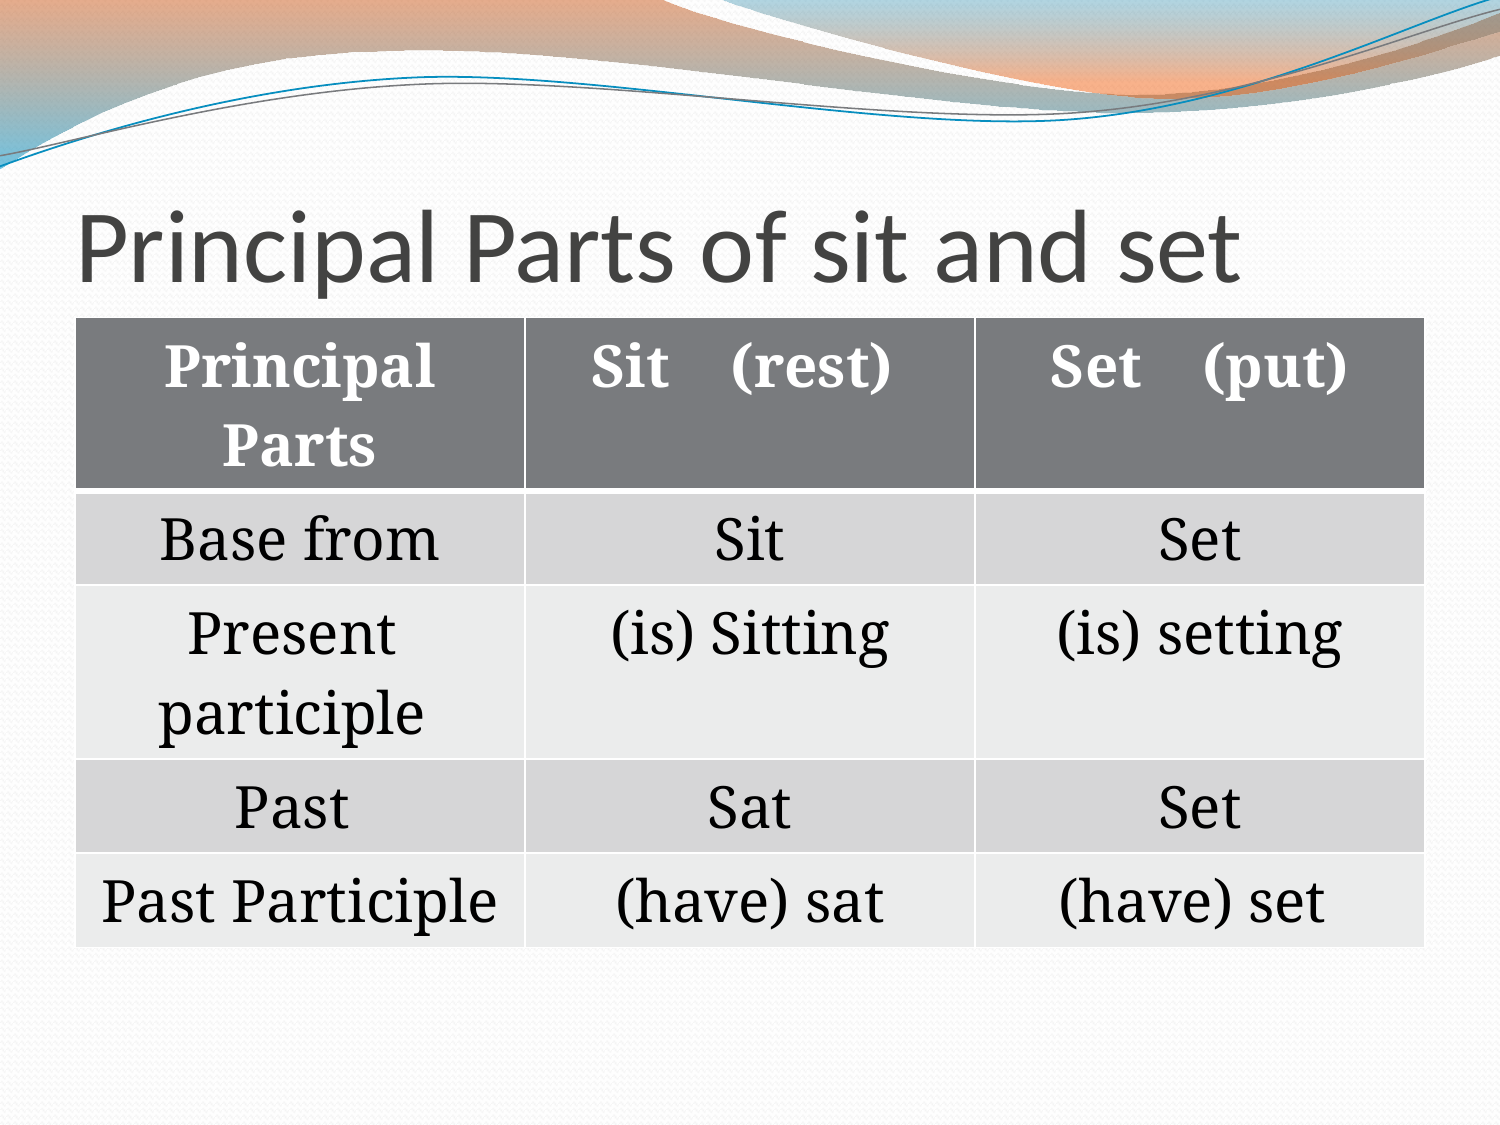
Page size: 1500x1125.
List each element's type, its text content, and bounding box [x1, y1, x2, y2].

table_cell (have) set [976, 854, 1424, 947]
table_cell Sit [526, 494, 974, 584]
table_header Principal Parts [76, 318, 524, 488]
table_cell Past Participle [76, 854, 524, 947]
table_header Sit (rest) [526, 318, 974, 488]
table_cell Past [76, 760, 524, 852]
table_cell Present participle [76, 586, 524, 758]
table_cell Set [976, 760, 1424, 852]
table_cell Set [976, 494, 1424, 584]
title Principal Parts of sit and set [75, 115, 1425, 303]
table_cell (have) sat [526, 854, 974, 947]
table_cell Base from [76, 494, 524, 584]
table_cell (is) setting [976, 586, 1424, 758]
table_cell (is) Sitting [526, 586, 974, 758]
table_header Set (put) [976, 318, 1424, 488]
table_cell Sat [526, 760, 974, 852]
